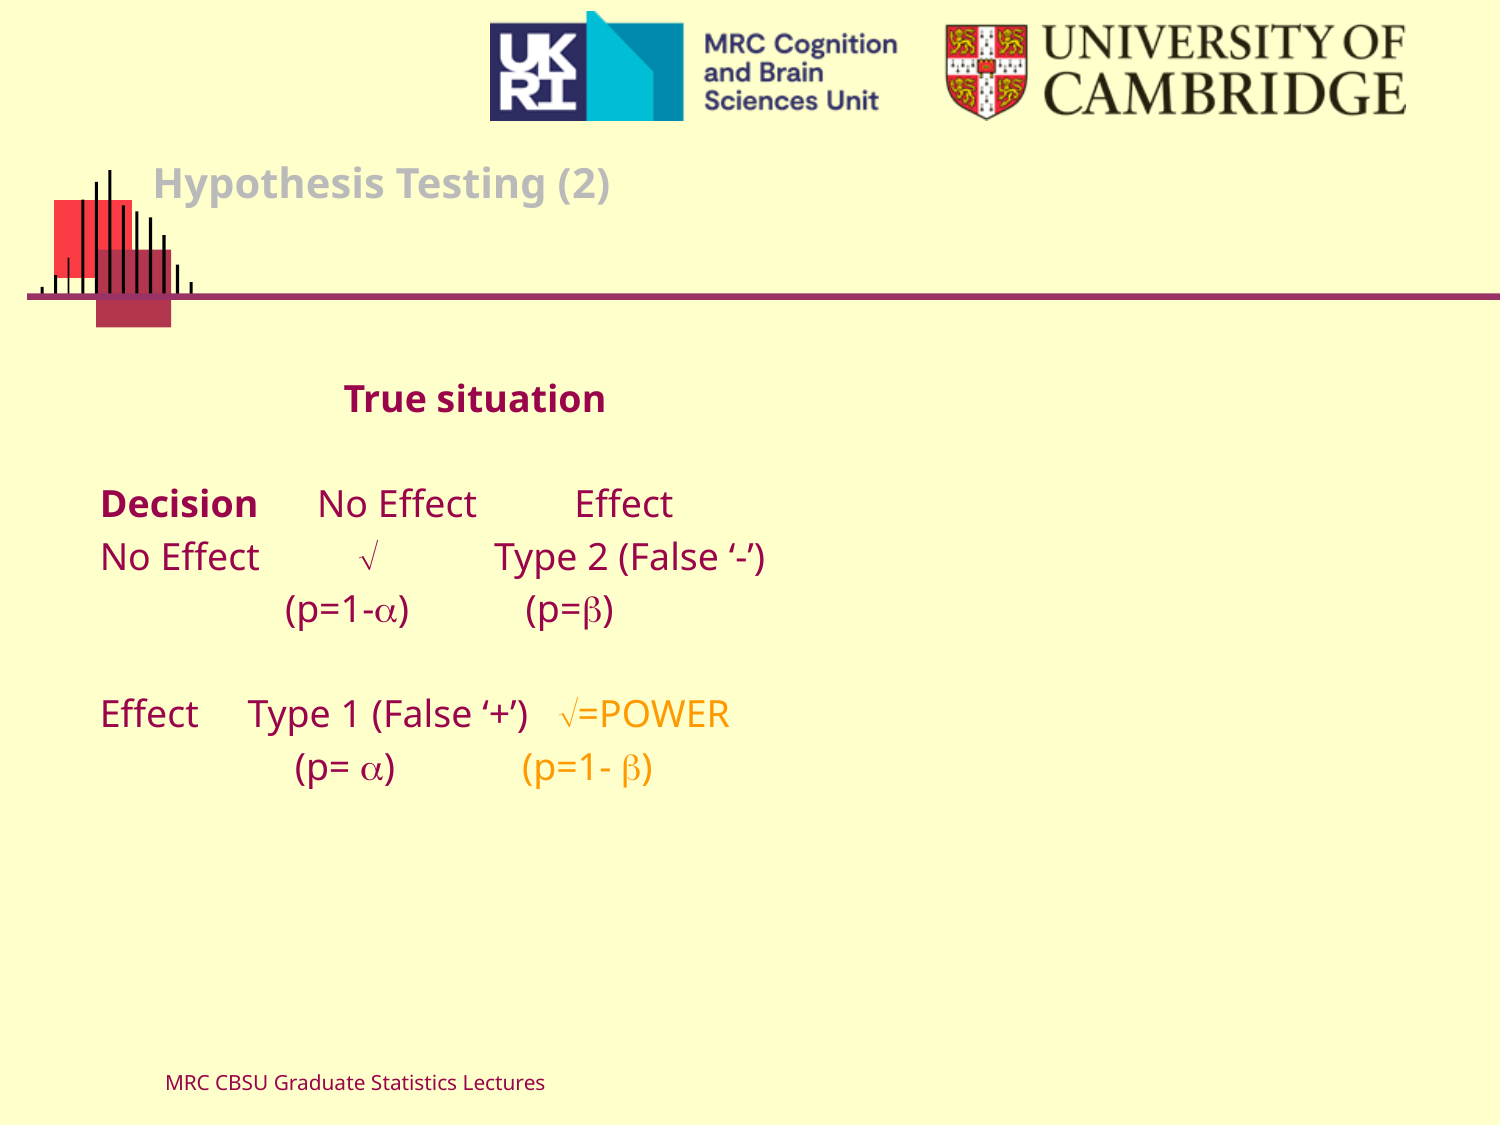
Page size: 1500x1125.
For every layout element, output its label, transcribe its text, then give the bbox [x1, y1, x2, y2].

title Hypothesis Testing (2) [137, 137, 988, 233]
list True situation Decision No Effect Effect No Effect  Type 2 (False ‘-’) (p=1-) (p=) Effect Type 1 (False ‘+’) =POWER (p= ) (p=1- ) [75, 262, 1425, 1038]
picture [490, 11, 1406, 121]
footer MRC CBSU Graduate Statistics Lectures [149, 1062, 988, 1101]
